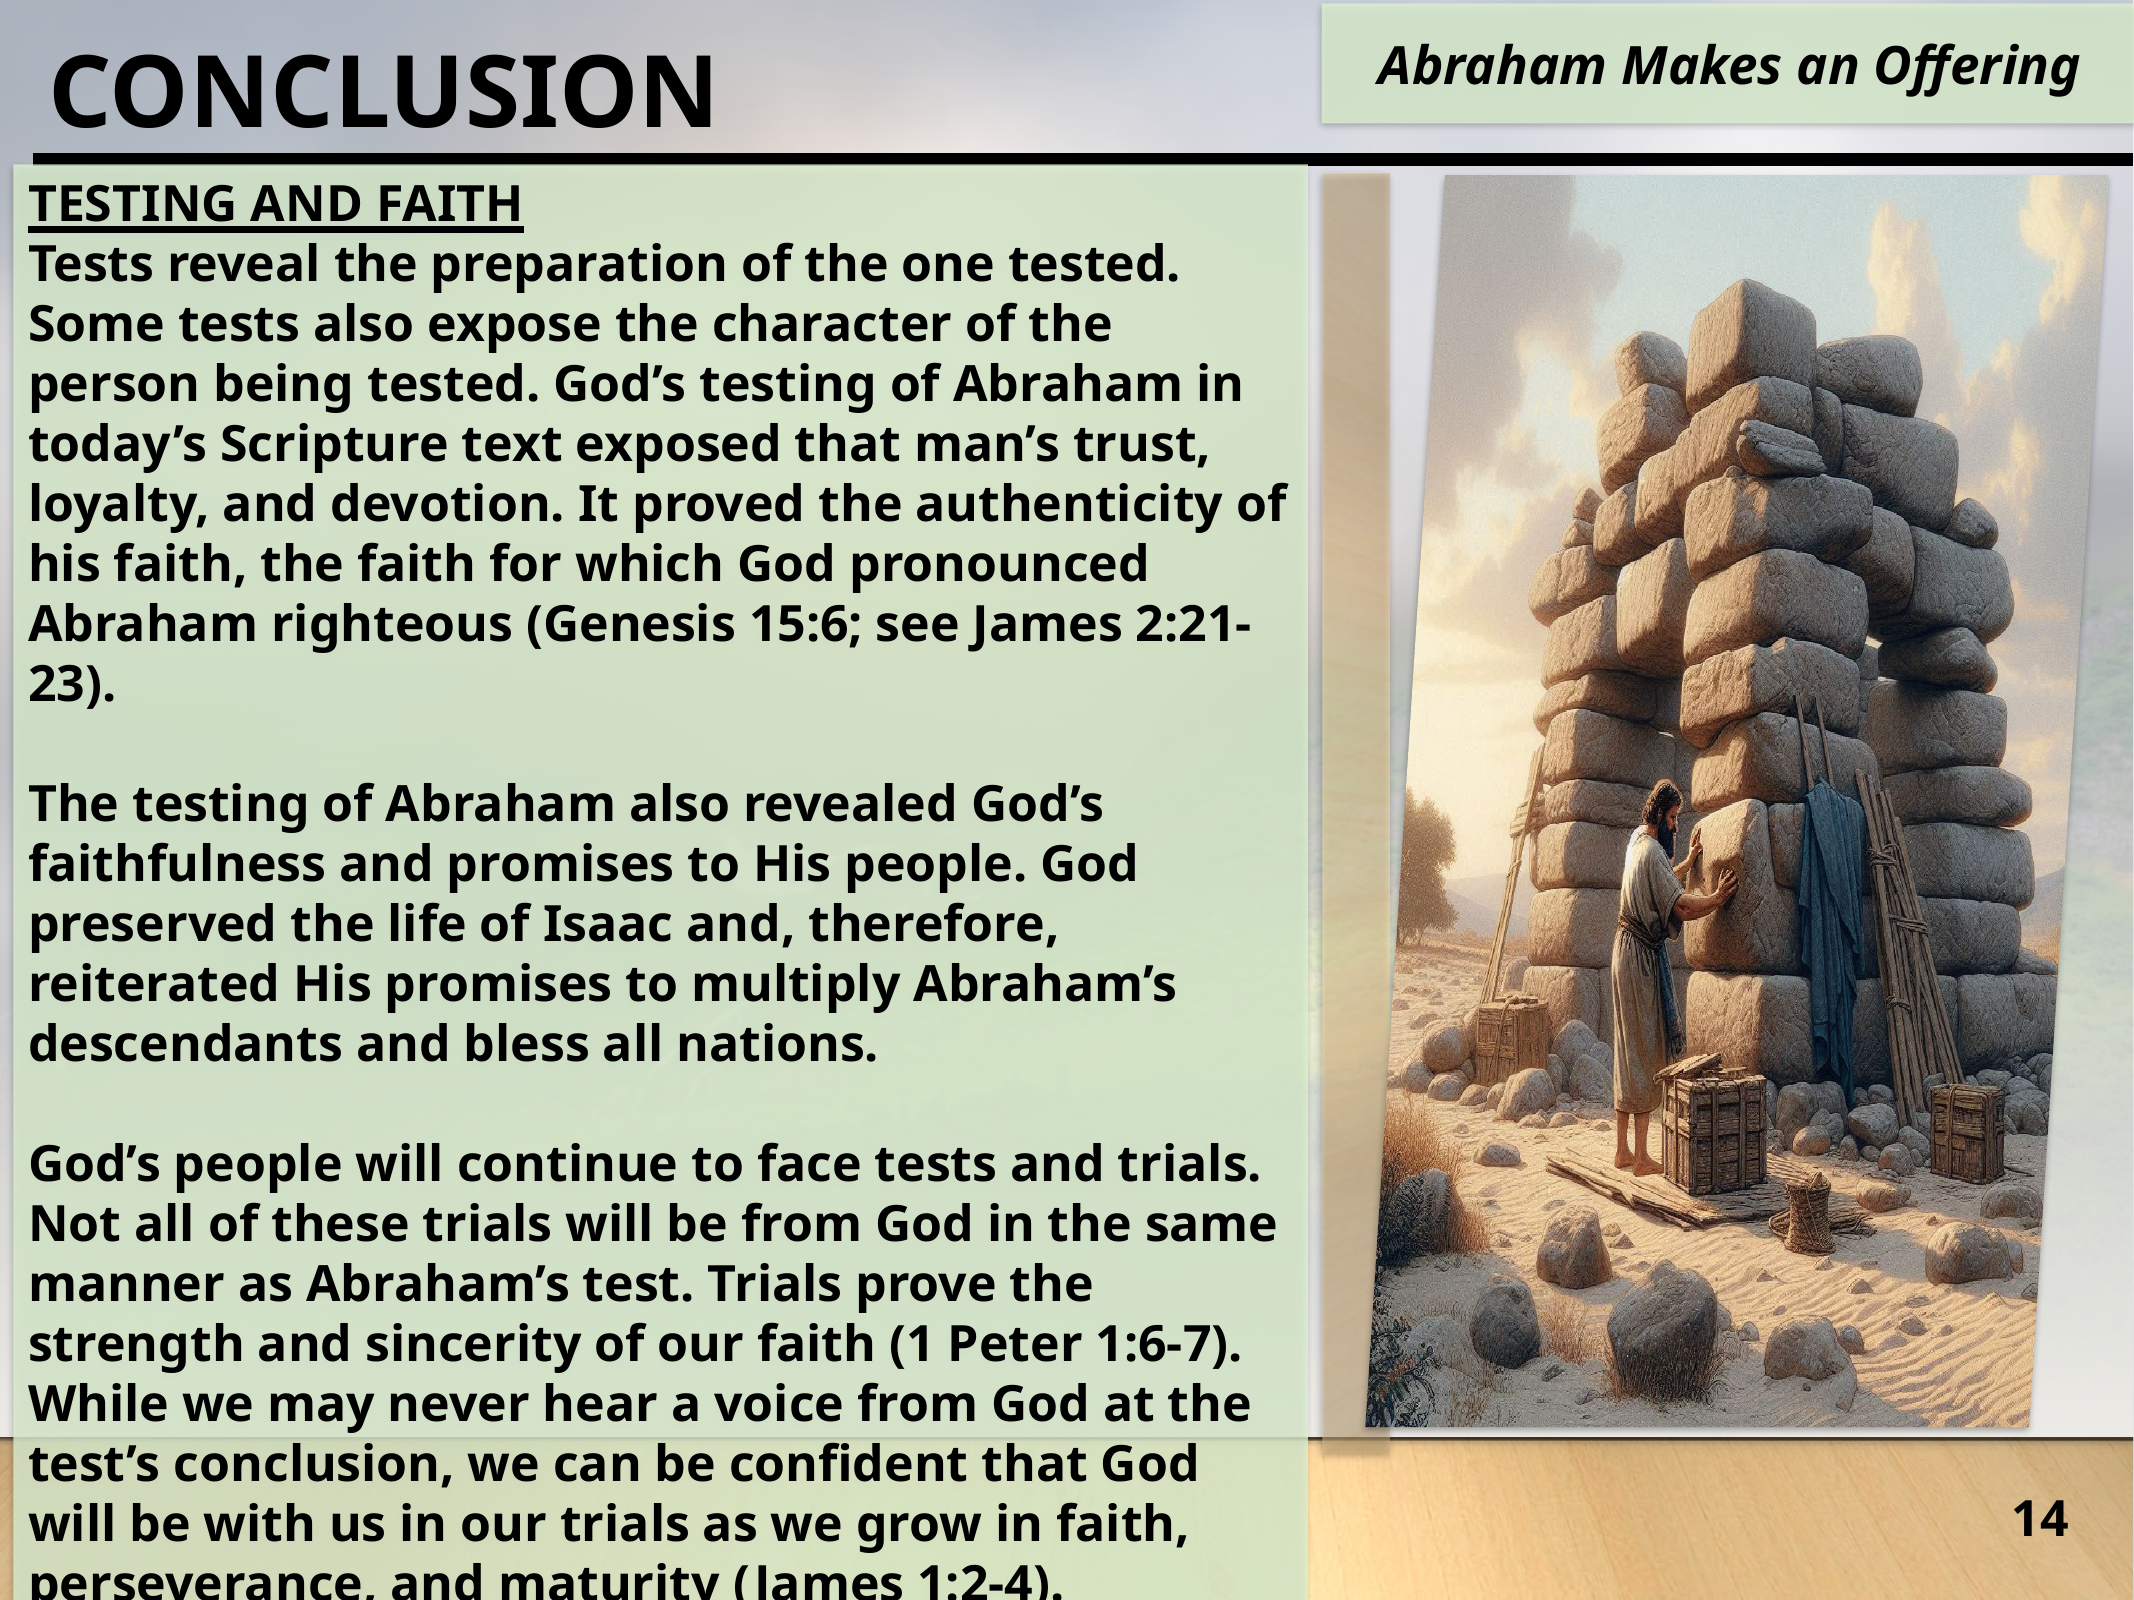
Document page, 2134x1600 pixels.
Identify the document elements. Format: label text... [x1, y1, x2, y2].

picture [1308, 1437, 2134, 1600]
text_box CONCLUSION [33, 19, 1492, 153]
picture [715, 777, 1996, 847]
text_box Abraham Makes an Offering [1321, 3, 2134, 124]
text_box [1364, 173, 2111, 1429]
text_box 14 [1996, 1479, 2109, 1569]
text_box Testing and Faith Tests reveal the preparation of the one tested. Some tests also expose the character of the person being tested. God’s testing of Abraham in today’s Scripture text exposed that man’s trust, loyalty, and devotion. It proved the authenticity of his faith, the faith for which God pronounced Abraham righteous (Genesis 15:6; see James 2:21-23). The testing of Abraham also revealed God’s faithfulness and promises to His people. God preserved the life of Isaac and, therefore, reiterated His promises to multiply Abraham’s descendants and bless all nations. God’s people will continue to face tests and trials. Not all of these trials will be from God in the same manner as Abraham’s test. Trials prove the strength and sincerity of our faith (1 Peter 1:6-7). While we may never hear a voice from God at the test’s conclusion, we can be confident that God will be with us in our trials as we grow in faith, perseverance, and maturity (James 1:2-4). [13, 164, 1308, 1600]
picture [0, 1437, 13, 1600]
